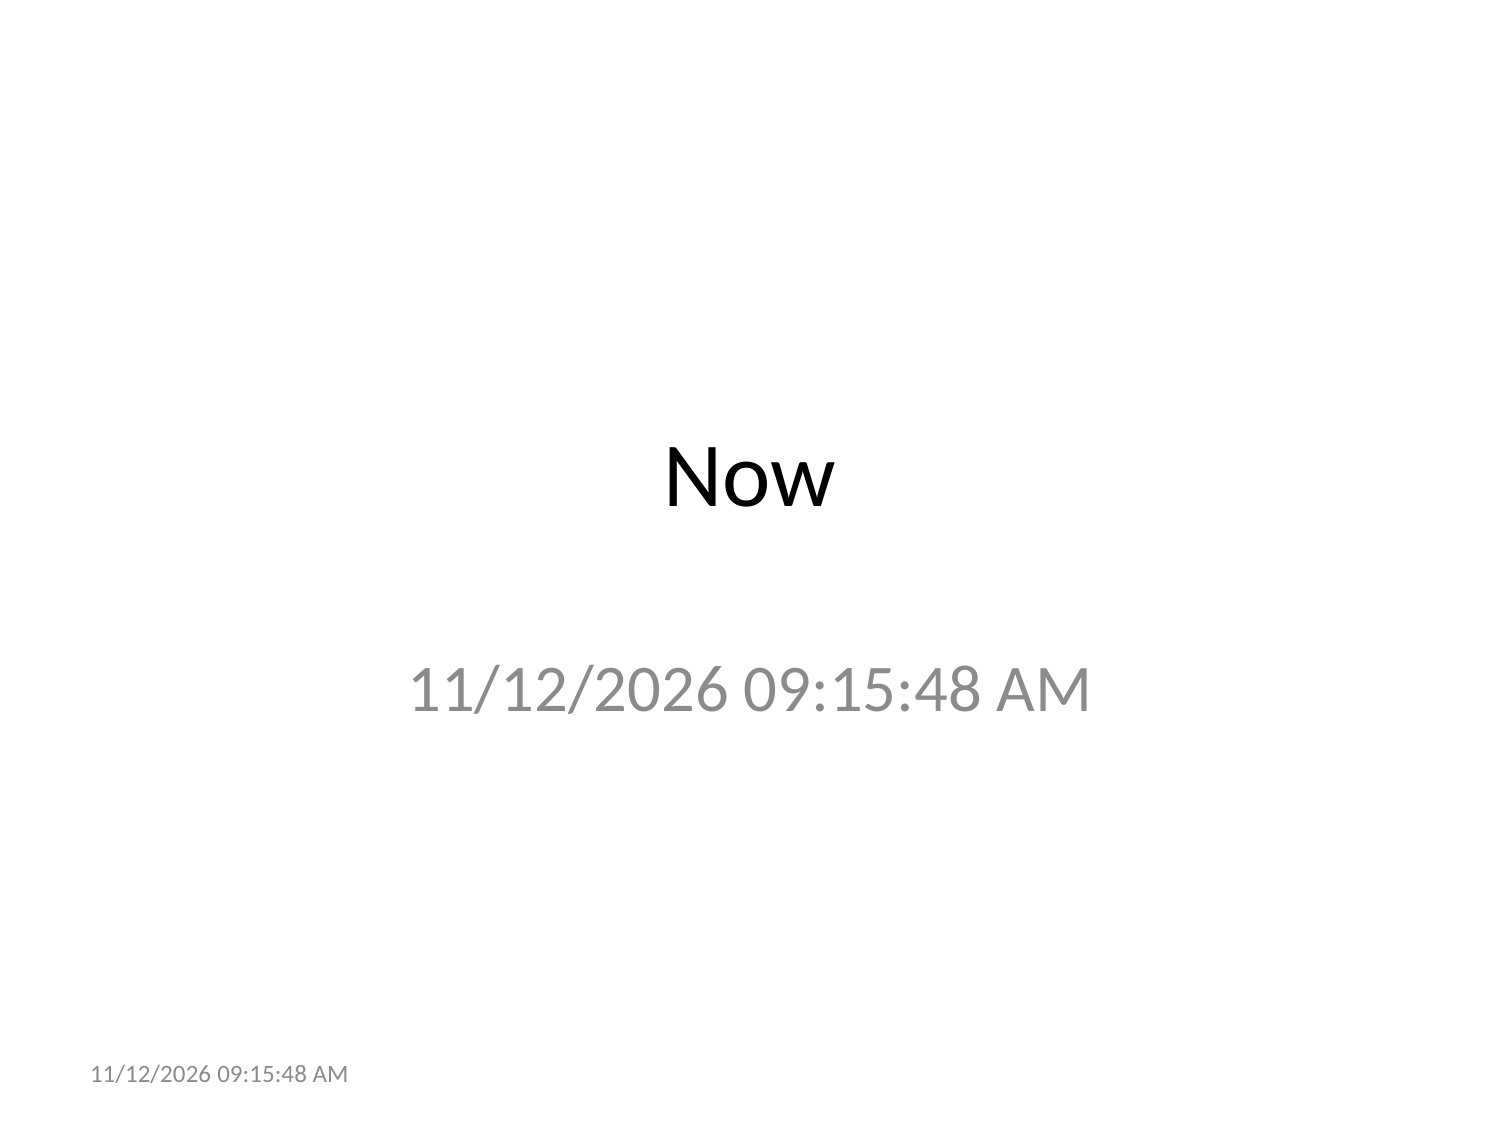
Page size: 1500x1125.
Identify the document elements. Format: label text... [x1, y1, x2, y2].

subtitle 2011-12-19 10:20:04 AM [225, 637, 1275, 925]
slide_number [75, 1042, 425, 1103]
title Now [112, 349, 1388, 591]
